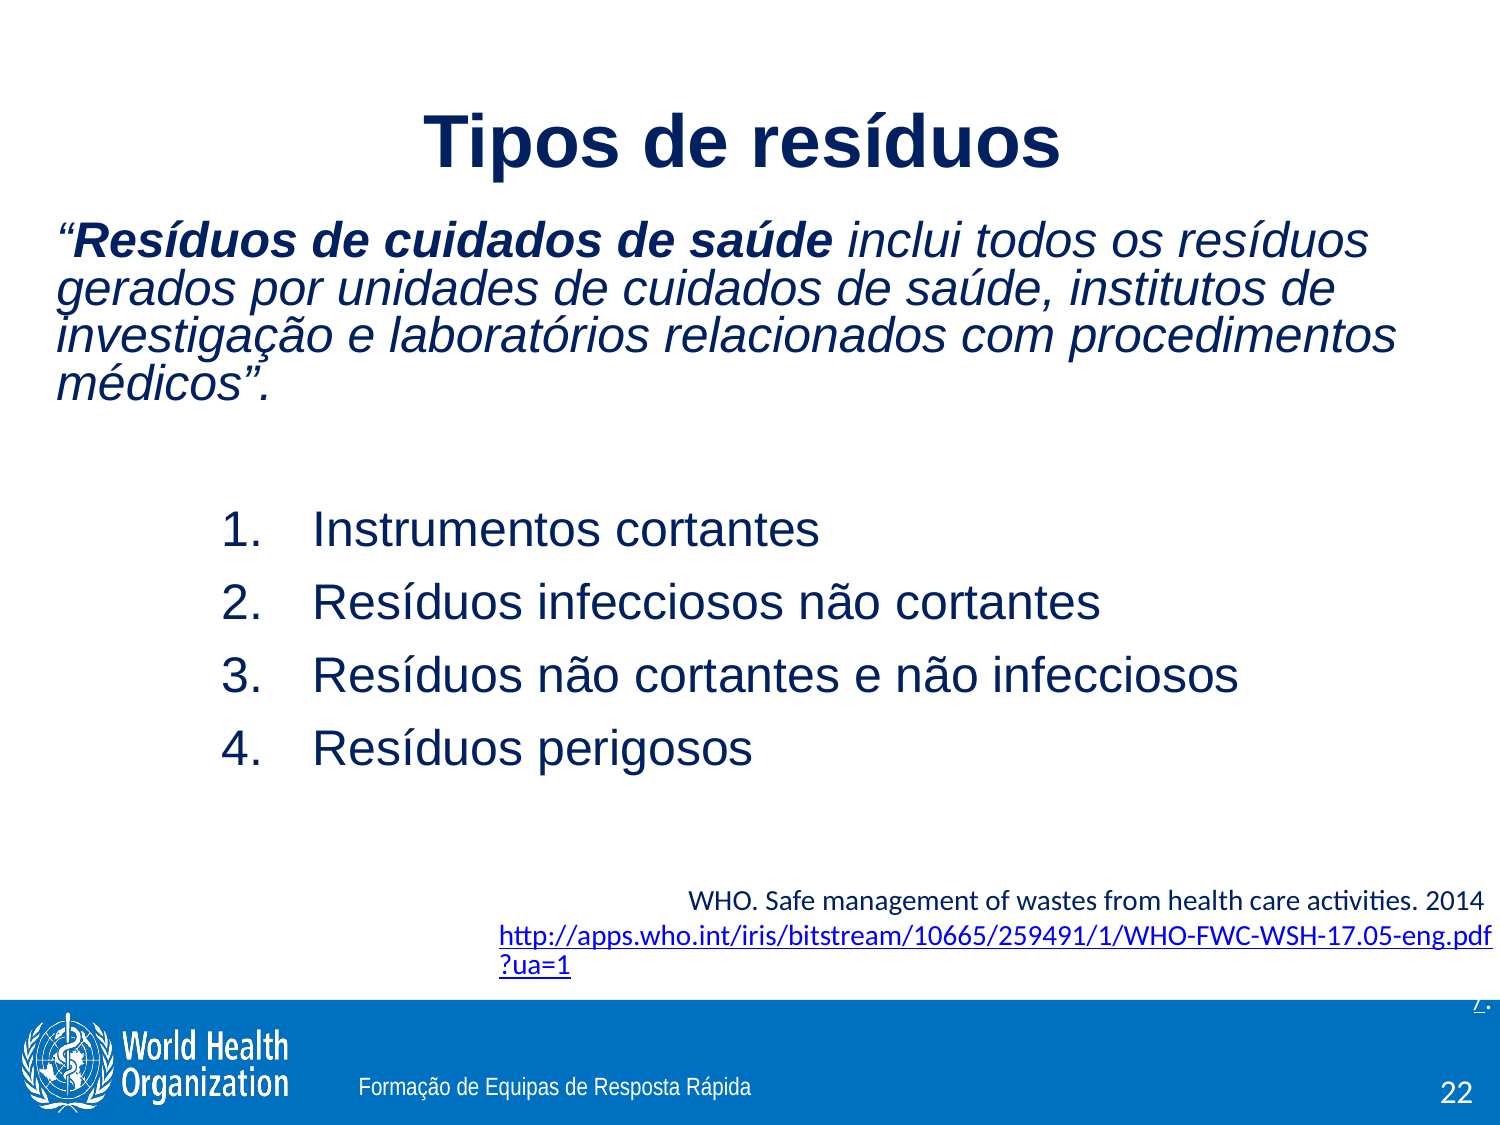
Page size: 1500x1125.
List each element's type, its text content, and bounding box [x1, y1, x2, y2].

list “Resíduos de cuidados de saúde inclui todos os resíduos gerados por unidades de cuidados de saúde, institutos de investigação e laboratórios relacionados com procedimentos médicos”. Instrumentos cortantes Resíduos infecciosos não cortantes Resíduos não cortantes e não infecciosos Resíduos perigosos [41, 211, 1471, 929]
text_box WHO. Safe management of wastes from health care activities. 2014. http://apps.who.int/iris/bitstream/10665/259491/1/WHO-FWC-WSH-17.05-eng.pdf?ua=1/. [498, 881, 1499, 987]
title Tipos de resíduos [0, 44, 1493, 232]
picture [21, 1012, 288, 1113]
